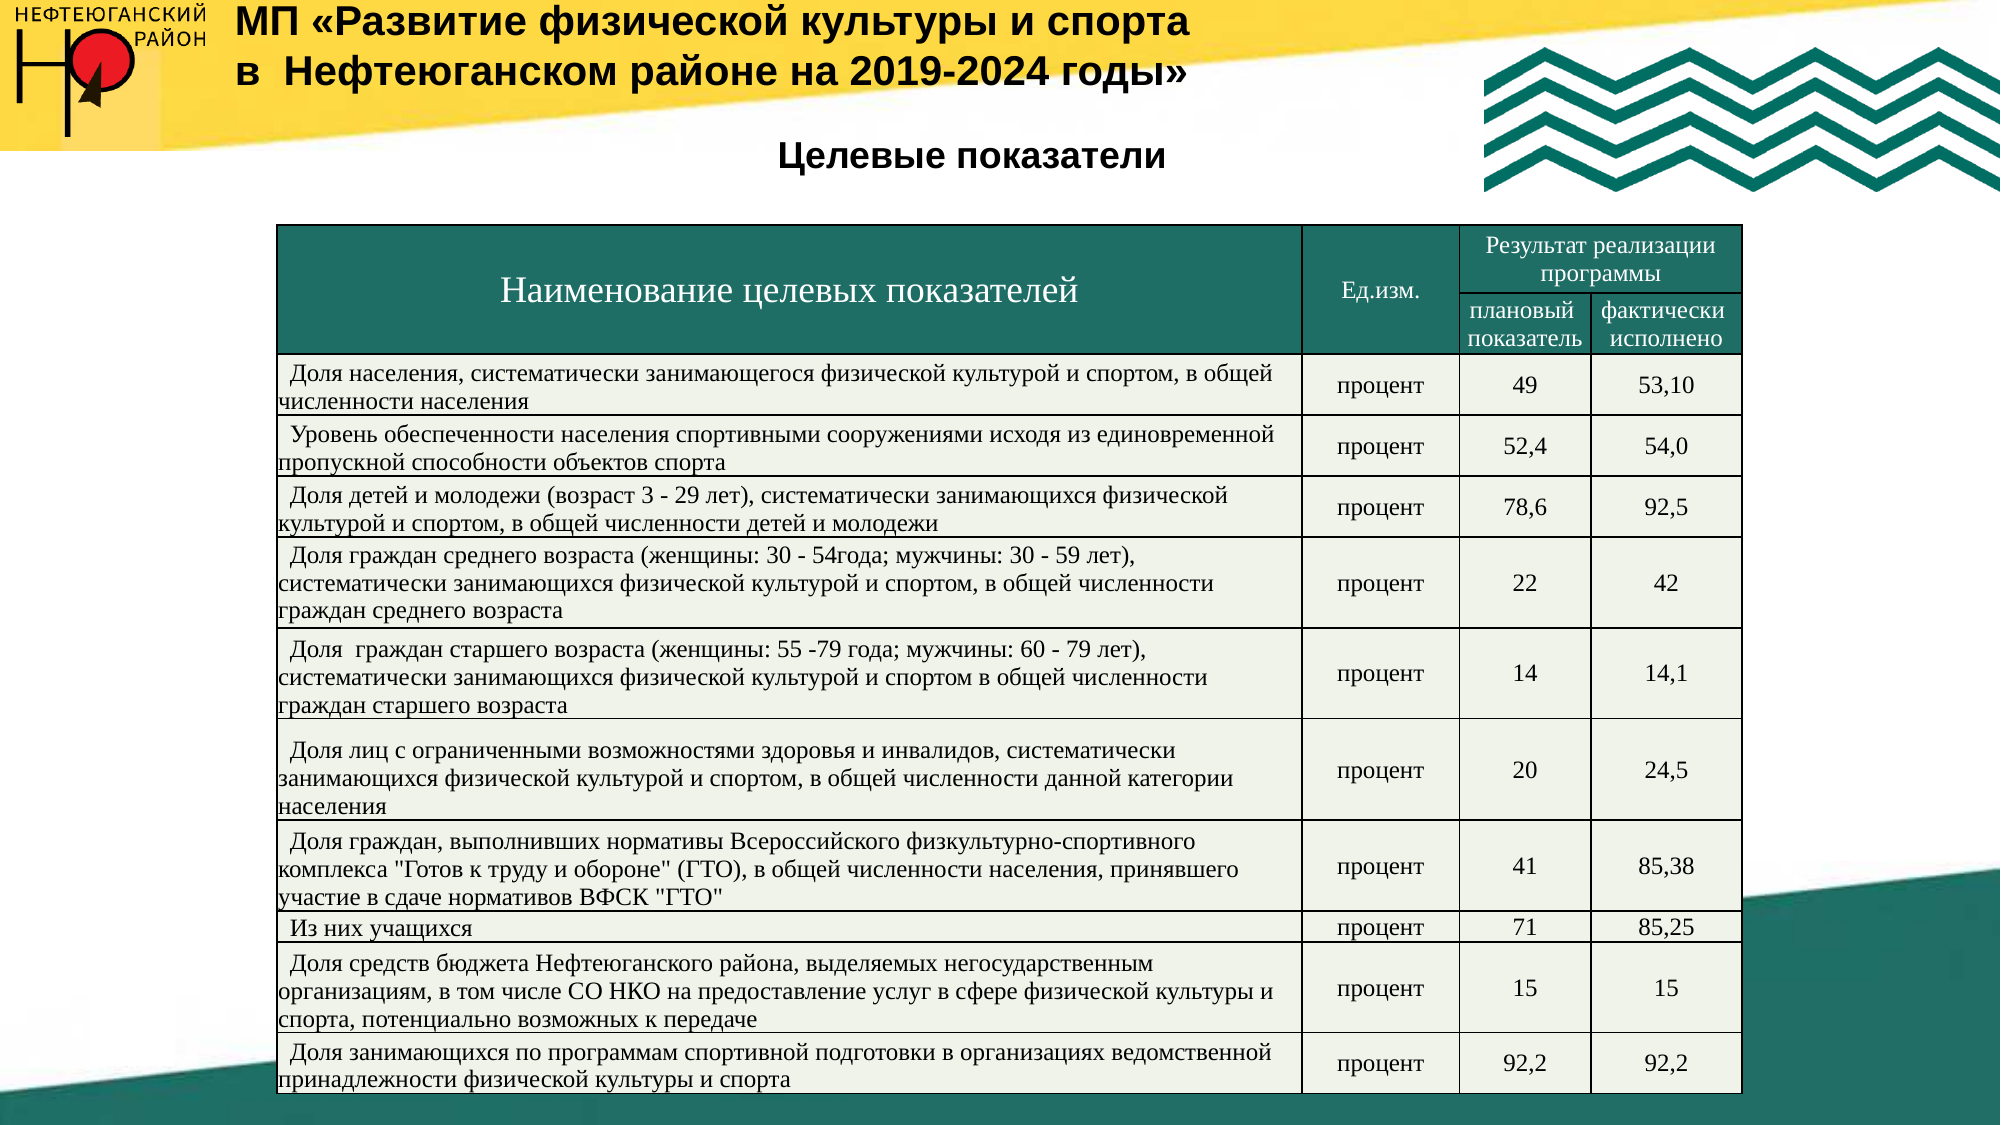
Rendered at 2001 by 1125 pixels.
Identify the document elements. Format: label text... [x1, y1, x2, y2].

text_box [0, 727, 2000, 1125]
table_cell процент [1303, 477, 1459, 536]
table_header Результат реализации программы [1460, 226, 1741, 292]
table_cell Уровень обеспеченности населения спортивными сооружениями исходя из единовременной пропускной способности объектов спорта [278, 416, 1301, 475]
table_cell Доля граждан старшего возраста (женщины: 55 -79 года; мужчины: 60 - 79 лет), систематически занимающихся физической культурой и спортом в общей численности граждан старшего возраста [278, 629, 1301, 718]
table_cell Доля лиц с ограниченными возможностями здоровья и инвалидов, систематически занимающихся физической культурой и спортом, в общей численности данной категории населения [278, 719, 1301, 725]
table_cell 78,6 [1460, 477, 1590, 536]
table_cell 20 [1460, 719, 1590, 725]
table_cell 52,4 [1460, 416, 1590, 475]
table_cell процент [1303, 629, 1459, 718]
table_cell Доля детей и молодежи (возраст 3 - 29 лет), систематически занимающихся физической культурой и спортом, в общей численности детей и молодежи [278, 477, 1301, 536]
table_cell 22 [1460, 538, 1590, 627]
table_cell 24,5 [1592, 719, 1741, 725]
text_box Целевые показатели [762, 163, 1193, 184]
table_cell 54,0 [1592, 416, 1741, 475]
table_header Ед.изм. [1303, 226, 1459, 353]
table_header Наименование целевых показателей [278, 226, 1301, 353]
table_cell Доля населения, систематически занимающегося физической культурой и спортом, в общей численности населения [278, 355, 1301, 414]
table_cell Доля граждан среднего возраста (женщины: 30 - 54года; мужчины: 30 - 59 лет), систематически занимающихся физической культурой и спортом, в общей численности граждан среднего возраста [278, 538, 1301, 627]
table_cell 92,5 [1592, 477, 1741, 536]
table_cell фактически исполнено [1592, 294, 1741, 353]
table_cell процент [1303, 416, 1459, 475]
table_cell 42 [1592, 538, 1741, 627]
table_cell процент [1303, 719, 1459, 725]
table_cell процент [1303, 355, 1459, 414]
table_cell 53,10 [1592, 355, 1741, 414]
table_cell 14 [1460, 629, 1590, 718]
picture [0, 0, 2000, 192]
table_cell 49 [1460, 355, 1590, 414]
table_cell 14,1 [1592, 629, 1741, 718]
table_cell плановый показатель [1460, 294, 1590, 353]
table_cell процент [1303, 538, 1459, 627]
